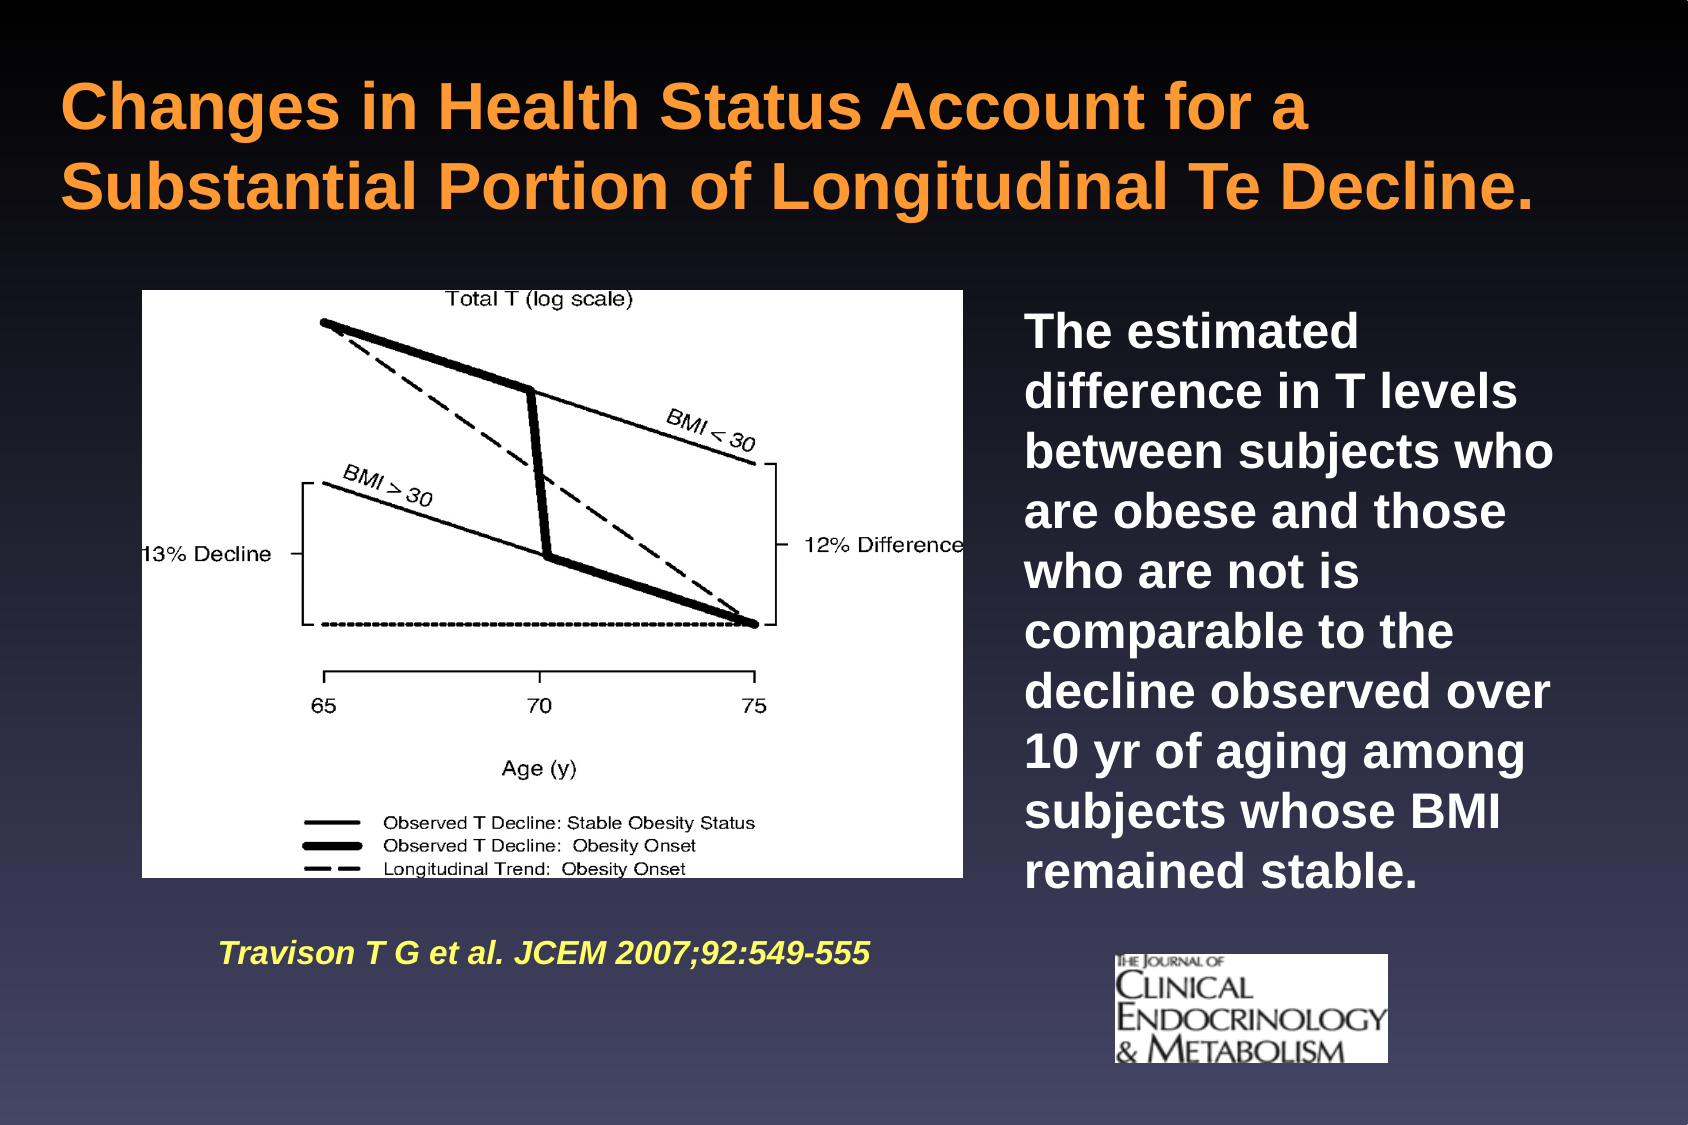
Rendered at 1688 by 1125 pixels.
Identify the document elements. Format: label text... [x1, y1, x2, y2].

text_box Travison T G et al. JCEM 2007;92:549-555 [217, 930, 941, 969]
text_box Changes in Health Status Account for a Substantial Portion of Longitudinal Te Decline. [60, 62, 1628, 131]
text_box The estimated difference in T levels between subjects who are obese and those who are not is comparable to the decline observed over 10 yr of aging among subjects whose BMI remained stable. [1009, 290, 1596, 906]
picture [142, 290, 964, 878]
picture [1115, 954, 1389, 1063]
